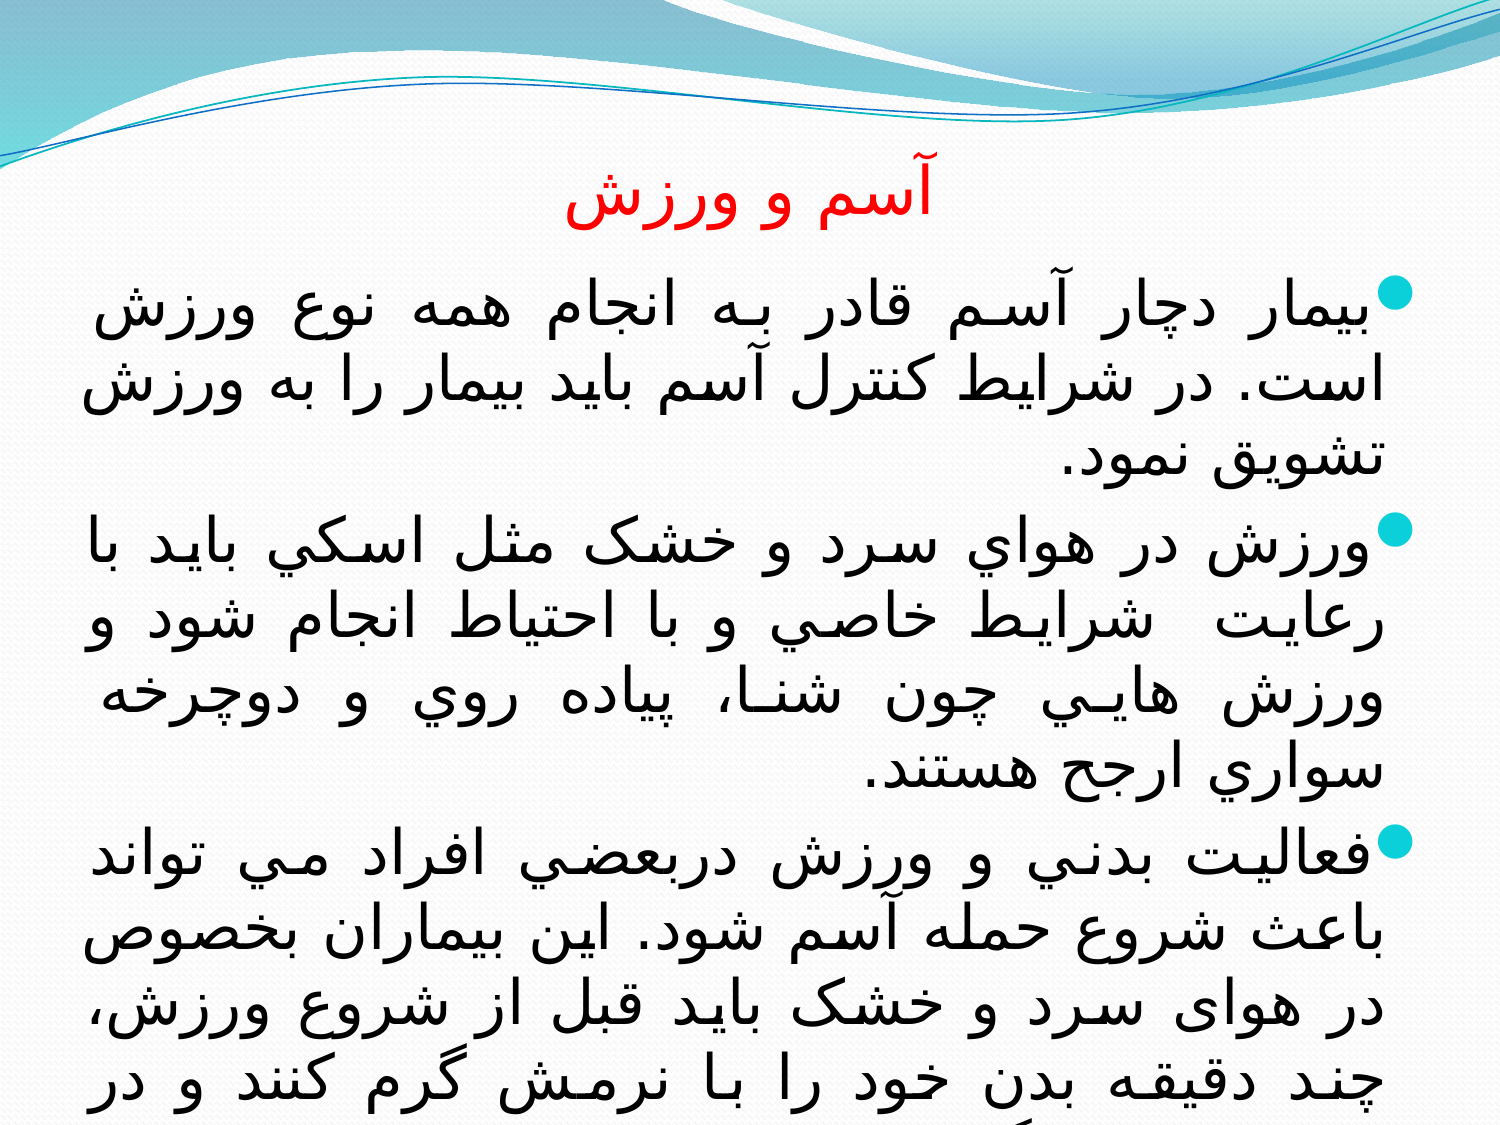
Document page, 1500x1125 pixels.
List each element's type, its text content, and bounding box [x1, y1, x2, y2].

title آسم و ورزش [76, 125, 1424, 244]
list بيمار دچار آسم قادر به انجام همه نوع ورزش است. در شرايط كنترل آسم بايد بيمار را به ورزش تشويق نمود. ورزش در هواي سرد و خشک مثل اسكي بايد با رعايت شرايط خاصي و با احتياط انجام شود و ورزش هايي چون شنا، پياده روي و دوچرخه سواري ارجح هستند. فعاليت بدني و ورزش دربعضي افراد مي تواند باعث شروع حمله آسم شود. این بیماران بخصوص در هوای سرد و خشک باید قبل از شروع ورزش، چند دقيقه بدن خود را با نرمش گرم كنند و در صورتي كه هنگام ورزش دچار علايم مي شوند بايد نيم ساعت قبل از ورزش داروي سالبوتامول را دريافت نمايند. [64, 255, 1447, 1059]
